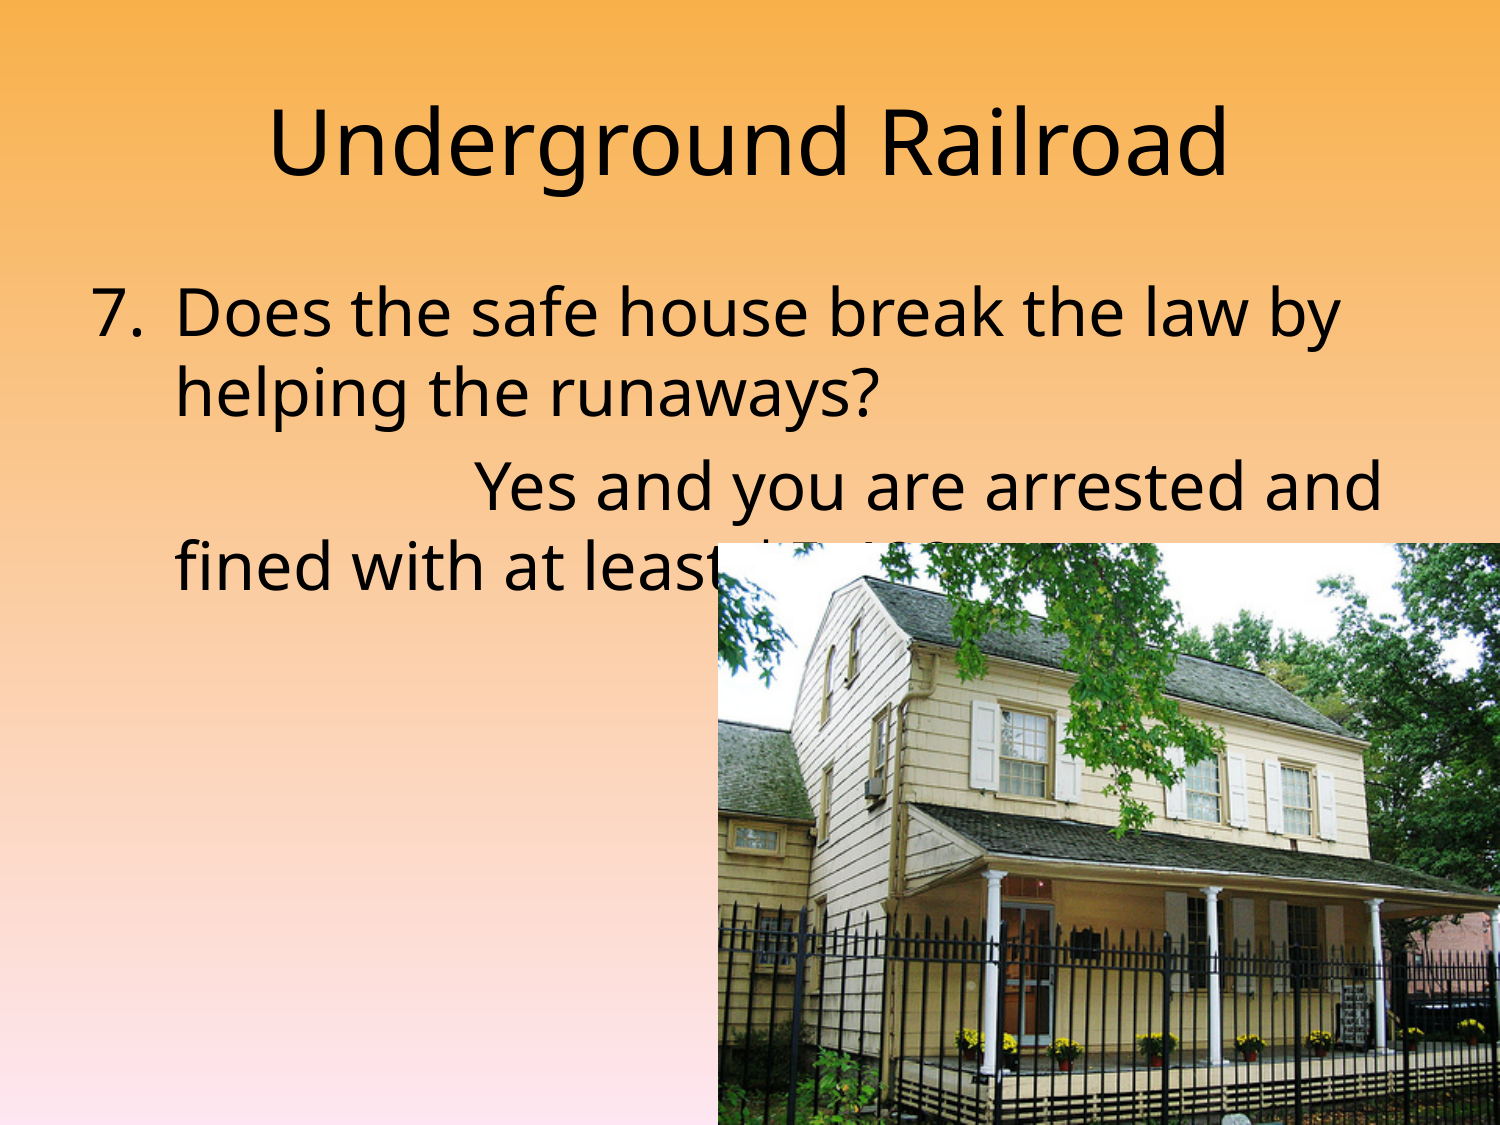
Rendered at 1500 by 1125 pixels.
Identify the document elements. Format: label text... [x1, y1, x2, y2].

title Underground Railroad [75, 45, 1425, 233]
picture [718, 543, 1500, 1125]
list Does the safe house break the law by helping the runaways? Yes and you are arrested and fined with at least $5,400 [75, 262, 1425, 1005]
